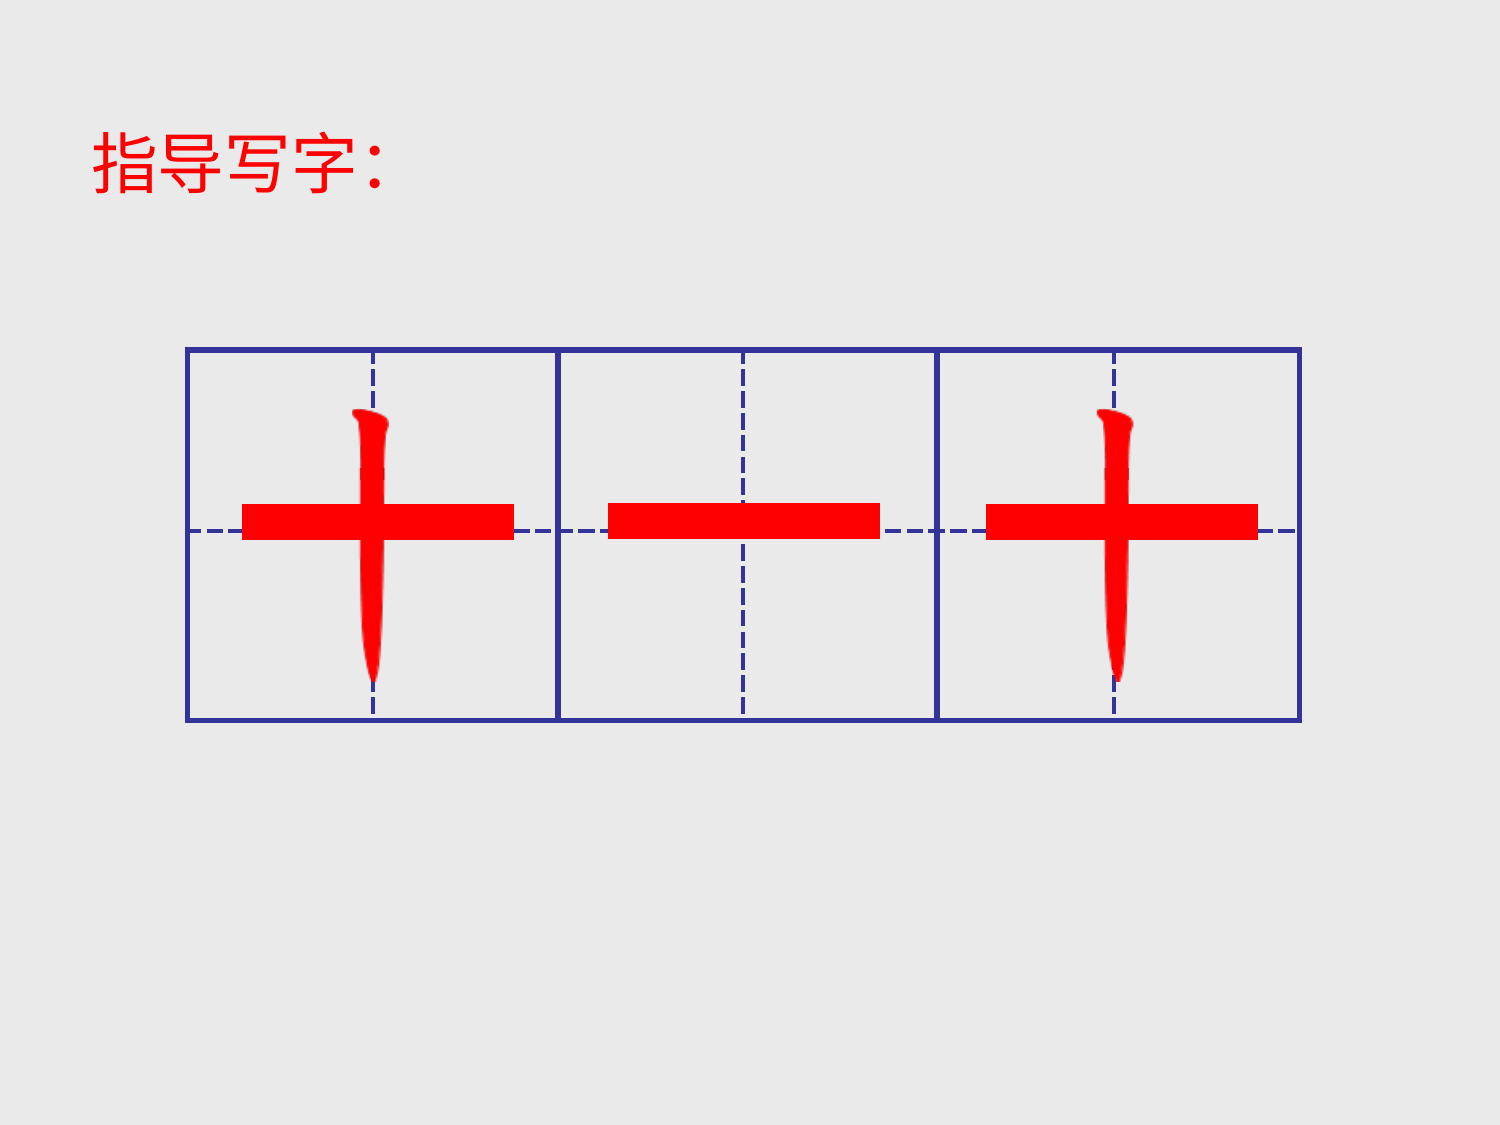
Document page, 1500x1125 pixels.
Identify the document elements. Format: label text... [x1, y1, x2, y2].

table_cell [561, 531, 743, 718]
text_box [324, 408, 432, 682]
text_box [1068, 408, 1176, 682]
table_cell [1114, 531, 1297, 718]
table_header [561, 353, 743, 531]
table_header [190, 353, 373, 531]
table_header [1114, 353, 1297, 531]
table_header [373, 353, 555, 531]
table_cell [373, 531, 555, 718]
table_header [743, 353, 934, 531]
table_cell [743, 531, 934, 718]
table_cell [190, 531, 373, 718]
table_cell [940, 531, 1114, 718]
text_box 指导写字： [76, 113, 526, 209]
table_header [940, 353, 1114, 531]
